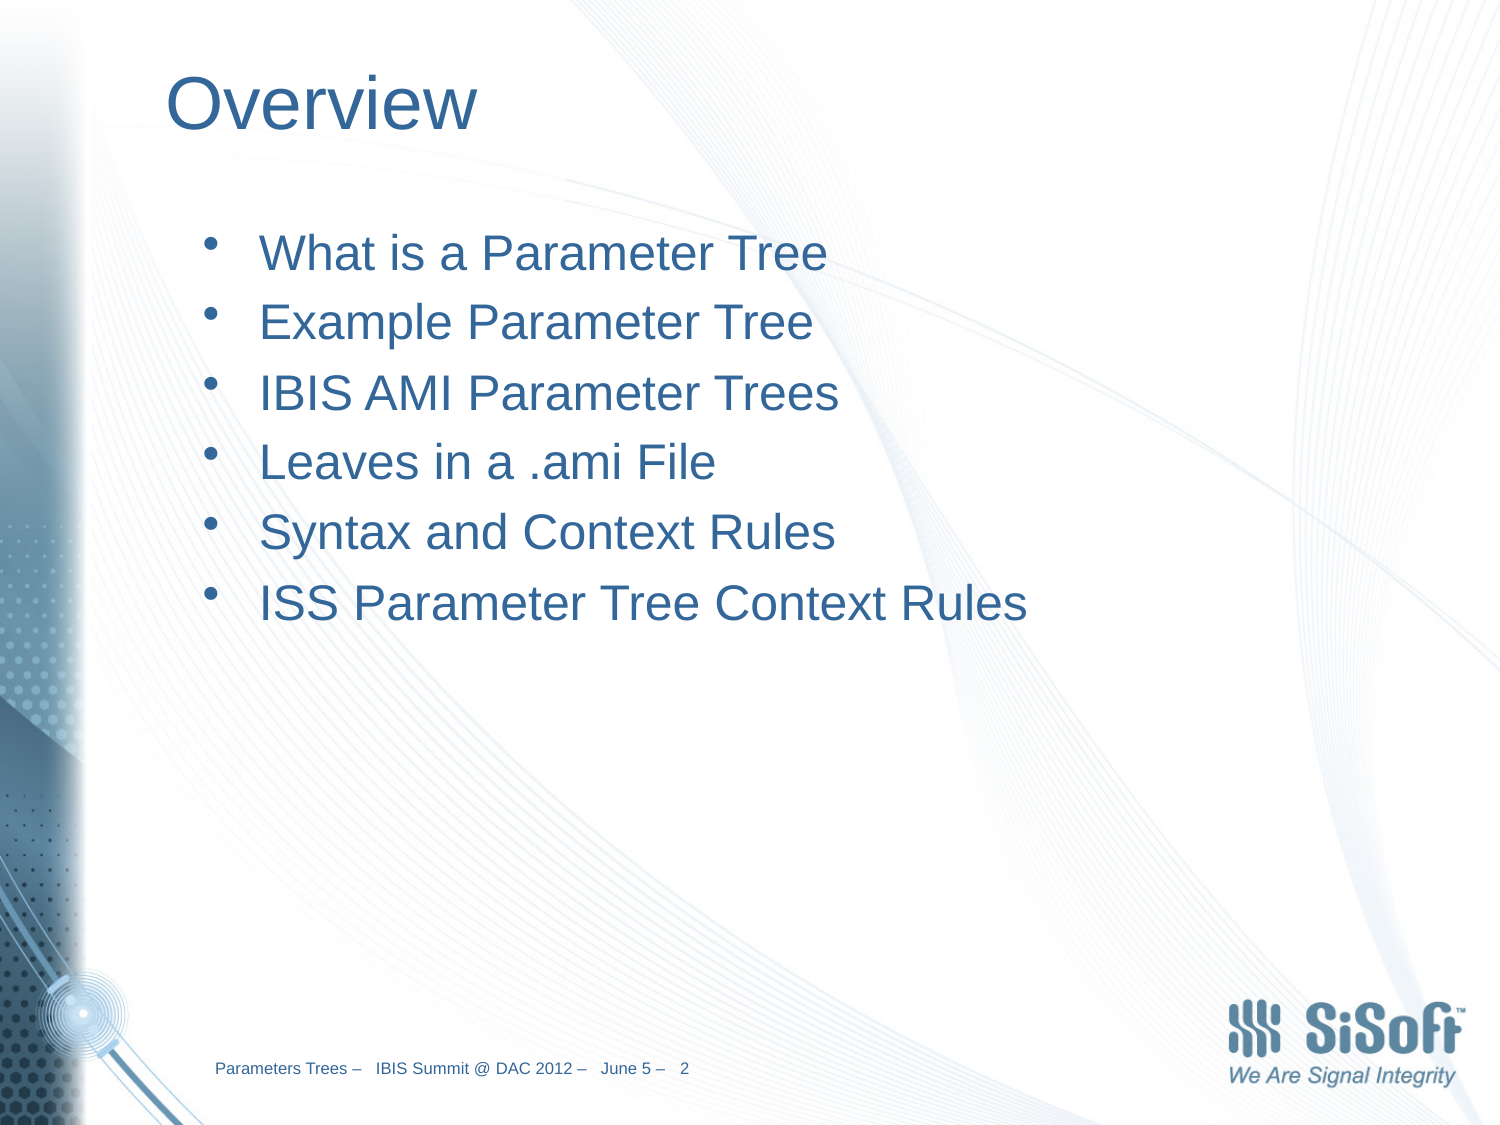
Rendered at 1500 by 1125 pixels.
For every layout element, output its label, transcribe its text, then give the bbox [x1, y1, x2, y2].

footer Parameters Trees – IBIS Summit @ DAC 2012 – June 5 – 2 [200, 1050, 975, 1104]
title Overview [150, 24, 1300, 175]
picture [0, 0, 1500, 1125]
list What is a Parameter Tree Example Parameter Tree IBIS AMI Parameter Trees Leaves in a .ami File Syntax and Context Rules ISS Parameter Tree Context Rules [187, 212, 1363, 963]
